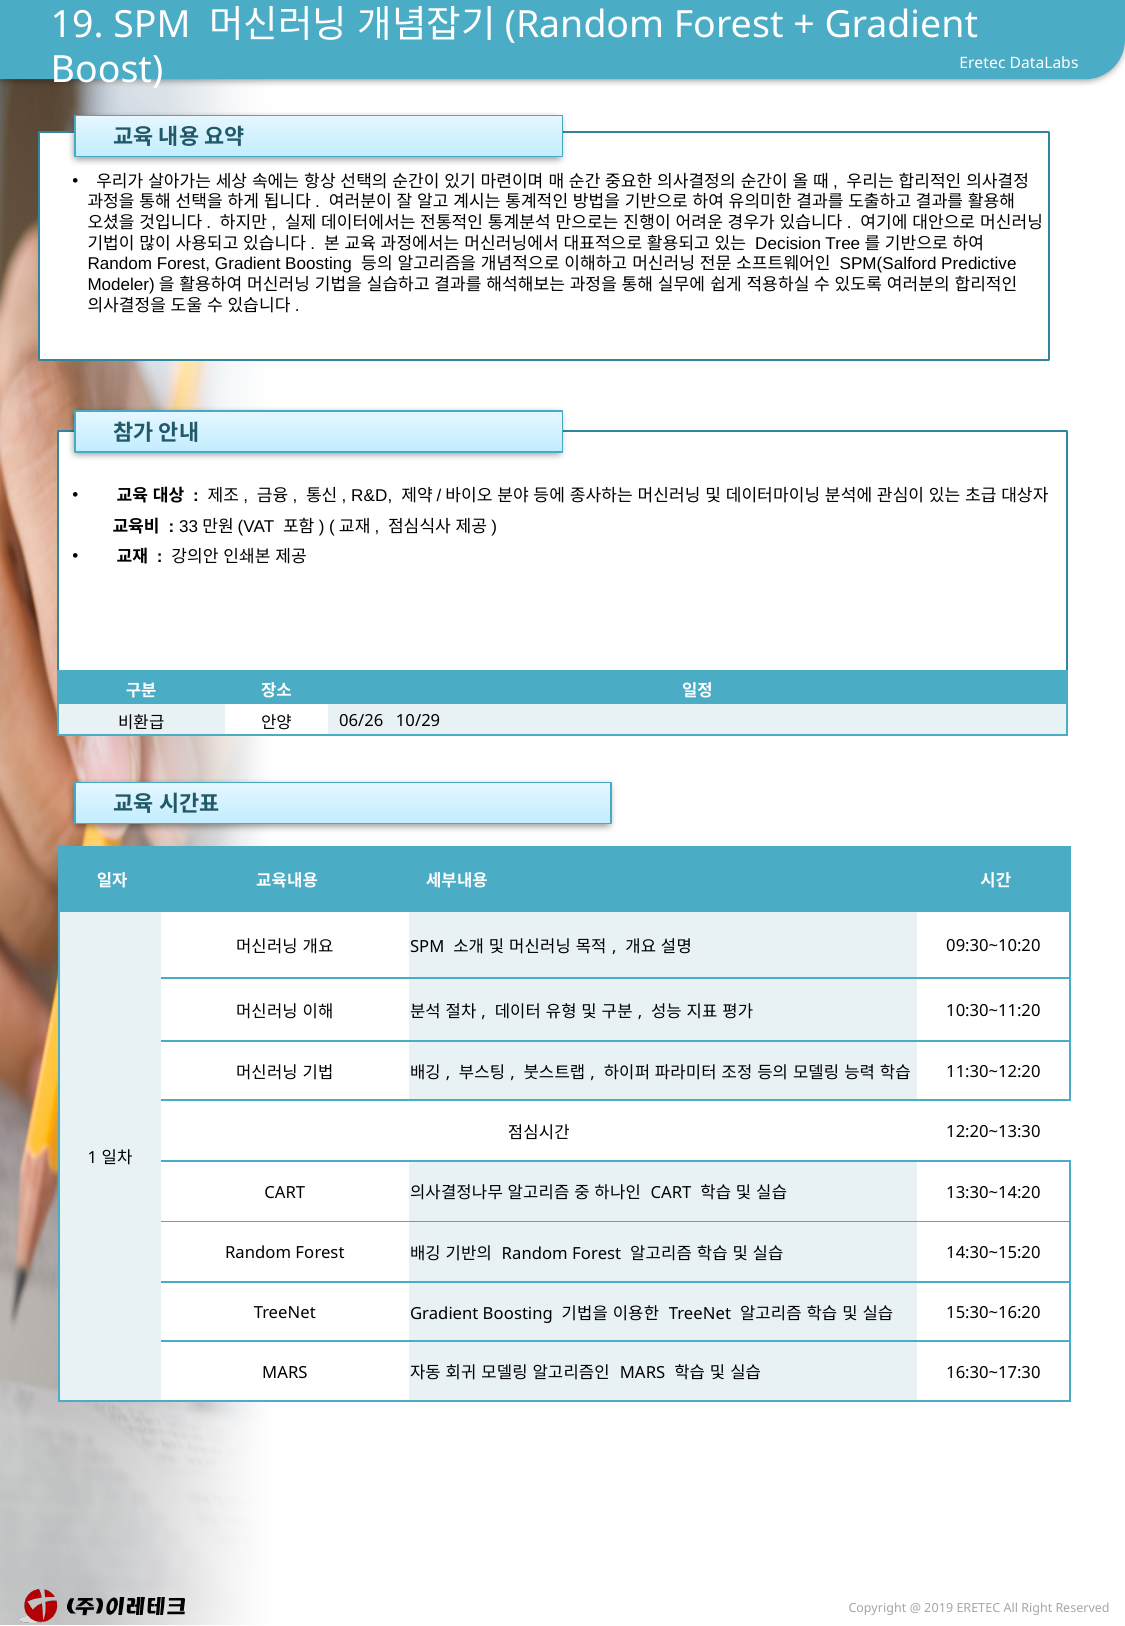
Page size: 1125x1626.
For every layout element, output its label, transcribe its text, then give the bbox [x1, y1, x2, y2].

table_header 장소 [225, 672, 328, 702]
table_cell 머신러닝 이해 [161, 979, 409, 1040]
table_header 교육내용 [161, 848, 409, 911]
table_cell 비환급 [59, 704, 225, 734]
table_cell 13:30~14:20 [917, 1162, 1069, 1221]
table_cell SPM 소개 및 머신러닝 목적, 개요 설명 [409, 912, 917, 977]
table_cell 배깅 기반의 Random Forest 알고리즘 학습 및 실습 [409, 1222, 917, 1281]
table_cell 14:30~15:20 [917, 1222, 1069, 1281]
text_box 교육 내용 요약 [74, 115, 563, 157]
table_cell 06/26 10/29 [328, 704, 1066, 734]
table_cell 16:30~17:30 [917, 1342, 1069, 1400]
table_cell 안양 [225, 704, 328, 734]
table_cell 09:30~10:20 [917, 912, 1069, 977]
table_cell 12:20~13:30 [917, 1101, 1070, 1160]
table_header 세부내용 [409, 848, 917, 911]
text_box [55, 429, 1070, 700]
picture [0, 48, 1125, 1625]
table_cell 배깅, 부스팅, 붓스트랩, 하이퍼 파라미터 조정 등의 모델링 능력 학습 [409, 1042, 917, 1099]
table_cell 분석 절차, 데이터 유형 및 구분, 성능 지표 평가 [409, 979, 917, 1040]
table_cell Random Forest [161, 1222, 409, 1281]
table_cell 점심시간 [161, 1101, 917, 1160]
table_cell 머신러닝 기법 [161, 1042, 409, 1099]
table_cell CART [161, 1162, 409, 1221]
table_header 시간 [917, 848, 1069, 911]
text_box 교육 대상 : 제조, 금융, 통신, R&D, 제약/바이오 분야 등에 종사하는 머신러닝 및 데이터마이닝 분석에 관심이 있는 초급 대상자 교육비 : 33만원(VAT 포함) (교재, 점심식사 제공) 교재 : 강의안 인쇄본 제공 [57, 466, 1125, 574]
table_header 구분 [59, 672, 225, 702]
title 19. SPM 머신러닝 개념잡기(Random Forest + Gradient Boost) [35, 10, 1094, 81]
table_cell 15:30~16:20 [917, 1283, 1069, 1340]
table_cell 자동 회귀 모델링 알고리즘인 MARS 학습 및 실습 [409, 1342, 917, 1400]
table_header 일자 [60, 848, 161, 911]
table_cell 11:30~12:20 [917, 1042, 1069, 1099]
table_cell 의사결정나무 알고리즘 중 하나인 CART 학습 및 실습 [409, 1162, 917, 1221]
table_cell TreeNet [161, 1283, 409, 1340]
table_cell 10:30~11:20 [917, 979, 1069, 1040]
text_box 우리가 살아가는 세상 속에는 항상 선택의 순간이 있기 마련이며 매 순간 중요한 의사결정의 순간이 올 때, 우리는 합리적인 의사결정 과정을 통해 선택을 하게 됩니다. 여러분이 잘 알고 계시는 통계적인 방법을 기반으로 하여 유의미한 결과를 도출하고 결과를 활용해 오셨을 것입니다. 하지만, 실제 데이터에서는 전통적인 통계분석 만으로는 진행이 어려운 경우가 있습니다. 여기에 대안으로 머신러닝 기법이 많이 사용되고 있습니다. 본 교육 과정에서는 머신러닝에서 대표적으로 활용되고 있는 Decision Tree를 기반으로 하여 Random Forest, Gradient Boosting 등의 알고리즘을 개념적으로 이해하고 머신러닝 전문 소프트웨어인 SPM(Salford Predictive Modeler)을 활용하여 머신러닝 기법을 실습하고 결과를 해석해보는 과정을 통해 실무에 쉽게 적용하실 수 있도록 여러분의 합리적인 의사결정을 도울 수 있습니다. [57, 162, 1068, 322]
text_box 교육 시간표 [74, 782, 612, 824]
table_cell 머신러닝 개요 [161, 912, 409, 977]
table_cell MARS [161, 1342, 409, 1400]
table_cell 1일차 [60, 912, 161, 1400]
text_box [37, 130, 1051, 362]
text_box 참가 안내 [74, 410, 563, 453]
table_header 일정 [328, 672, 1066, 702]
table_cell Gradient Boosting 기법을 이용한 TreeNet 알고리즘 학습 및 실습 [409, 1283, 917, 1340]
